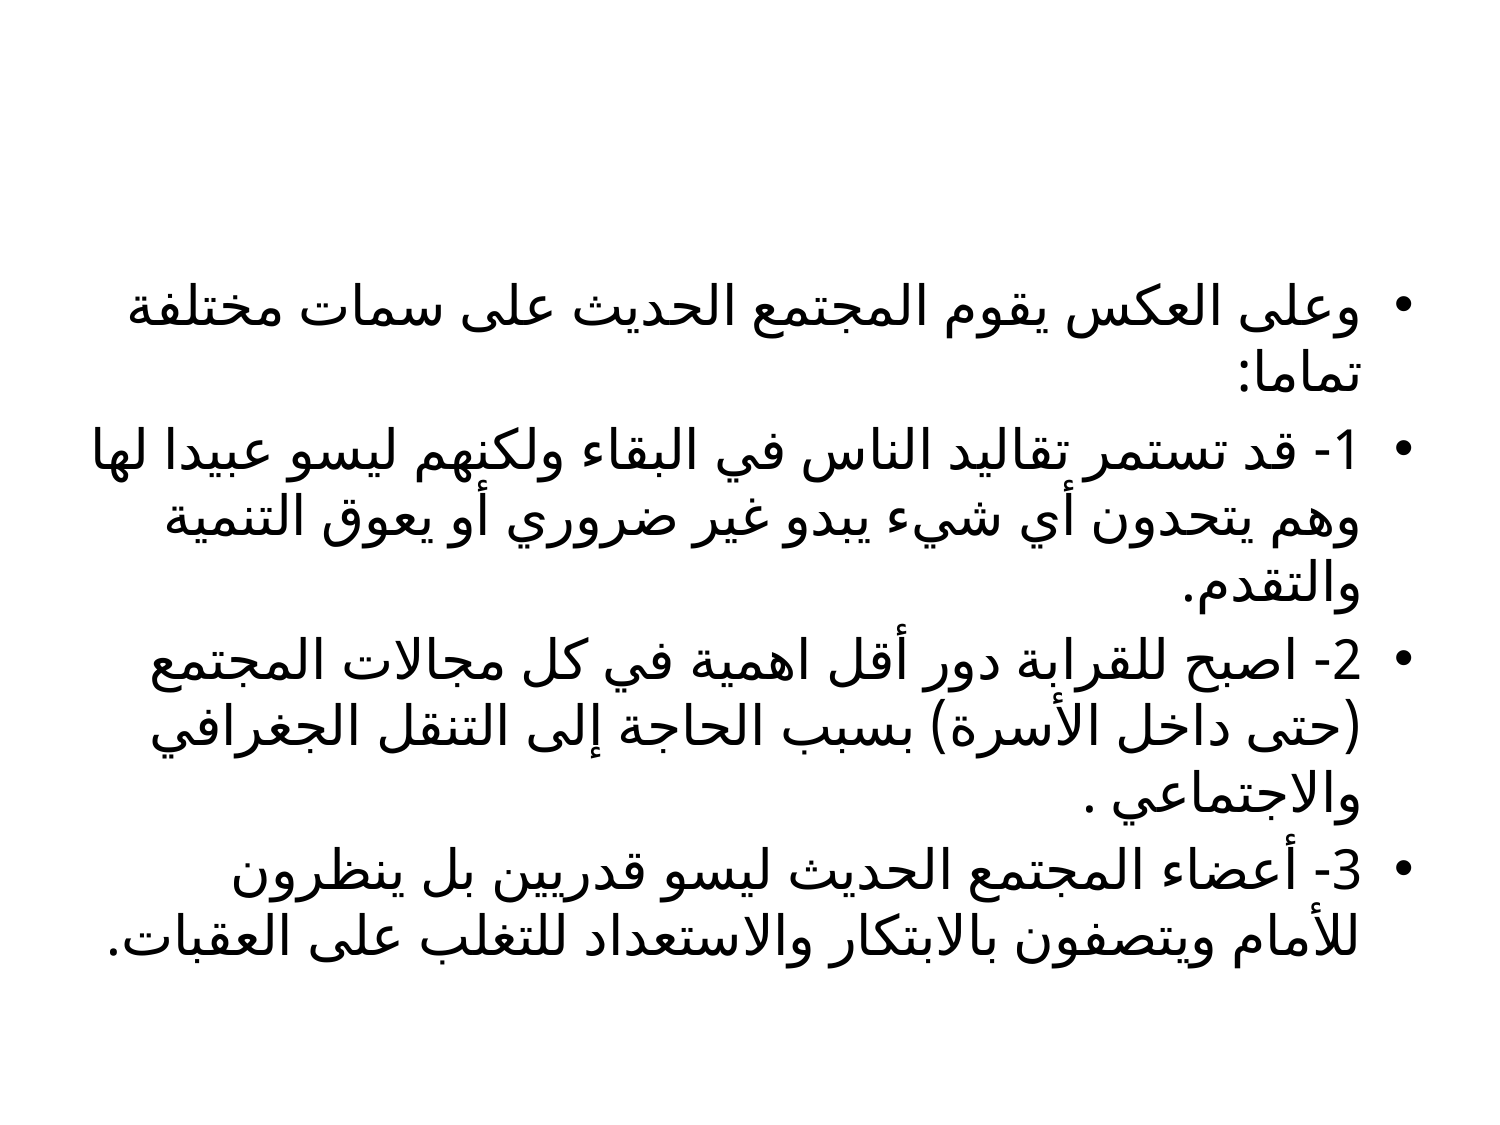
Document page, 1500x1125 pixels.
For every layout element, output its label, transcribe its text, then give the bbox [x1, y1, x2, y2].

list وعلى العكس يقوم المجتمع الحديث على سمات مختلفة تماما: 1- قد تستمر تقاليد الناس في البقاء ولكنهم ليسو عبيدا لها وهم يتحدون أي شيء يبدو غير ضروري أو يعوق التنمية والتقدم. 2- اصبح للقرابة دور أقل اهمية في كل مجالات المجتمع (حتى داخل الأسرة) بسبب الحاجة إلى التنقل الجغرافي والاجتماعي . 3- أعضاء المجتمع الحديث ليسو قدريين بل ينظرون للأمام ويتصفون بالابتكار والاستعداد للتغلب على العقبات. [75, 262, 1425, 1005]
